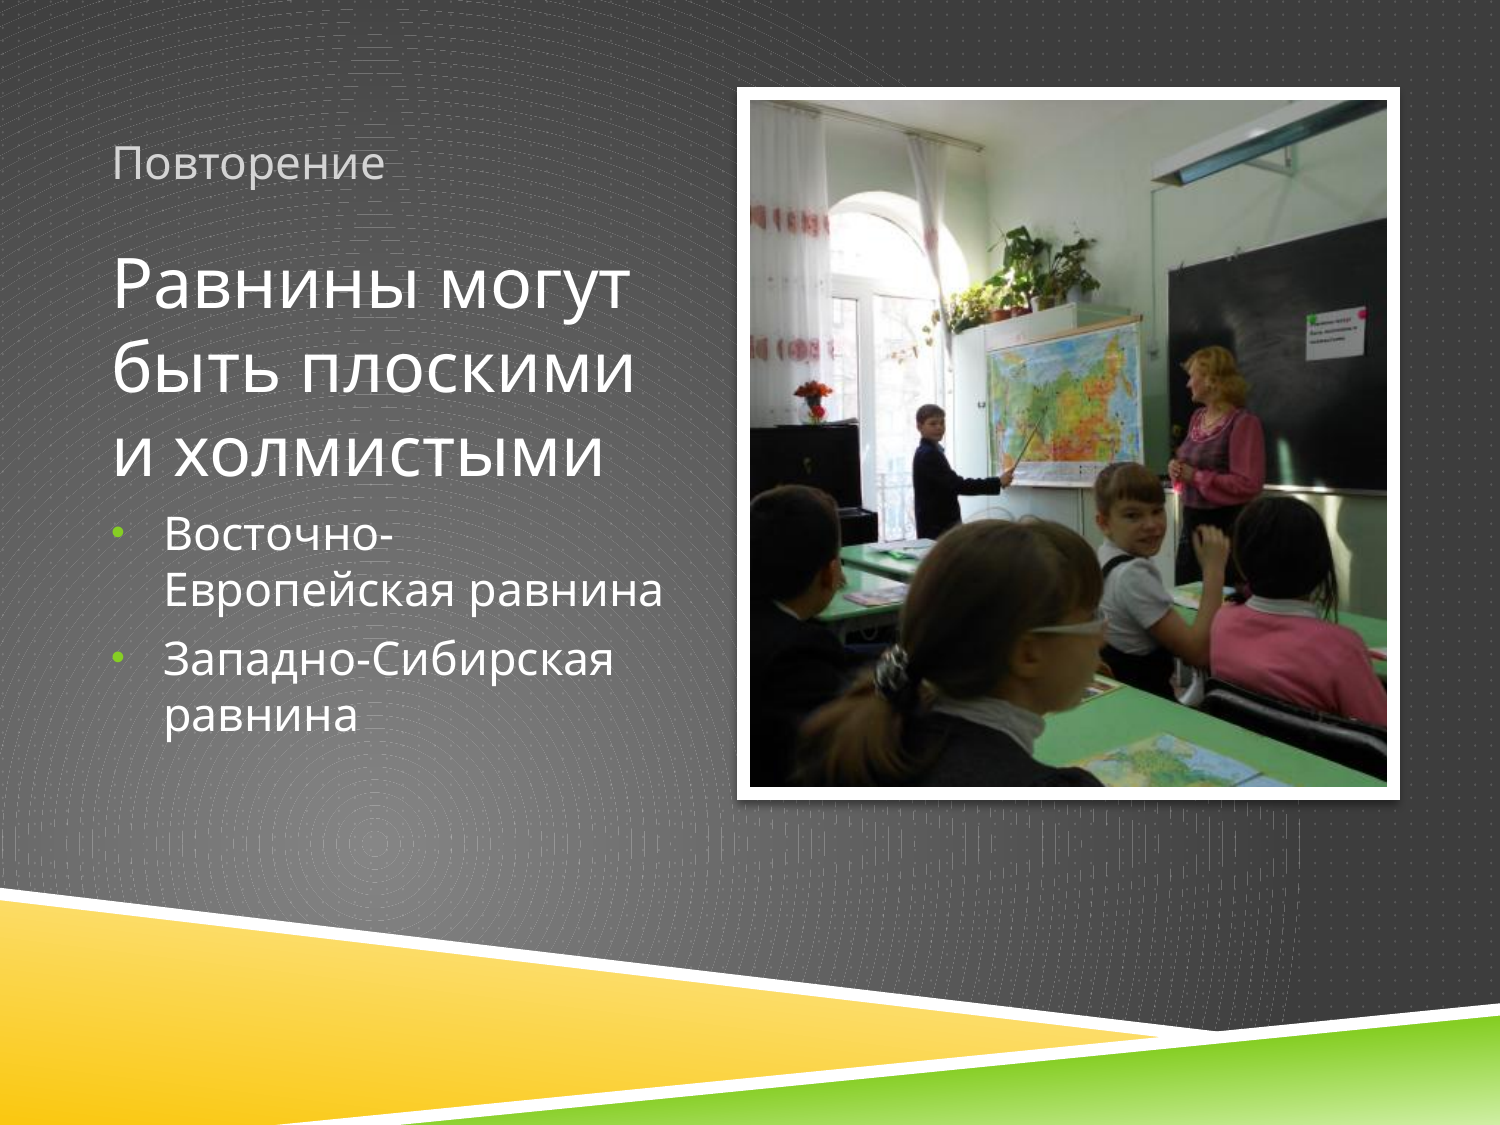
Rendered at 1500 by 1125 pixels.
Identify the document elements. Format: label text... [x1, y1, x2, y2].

list Равнины могут быть плоскими и холмистыми Восточно-Европейская равнина Западно-Сибирская равнина [111, 231, 666, 791]
picture [749, 99, 1388, 788]
title Повторение [111, 99, 666, 197]
